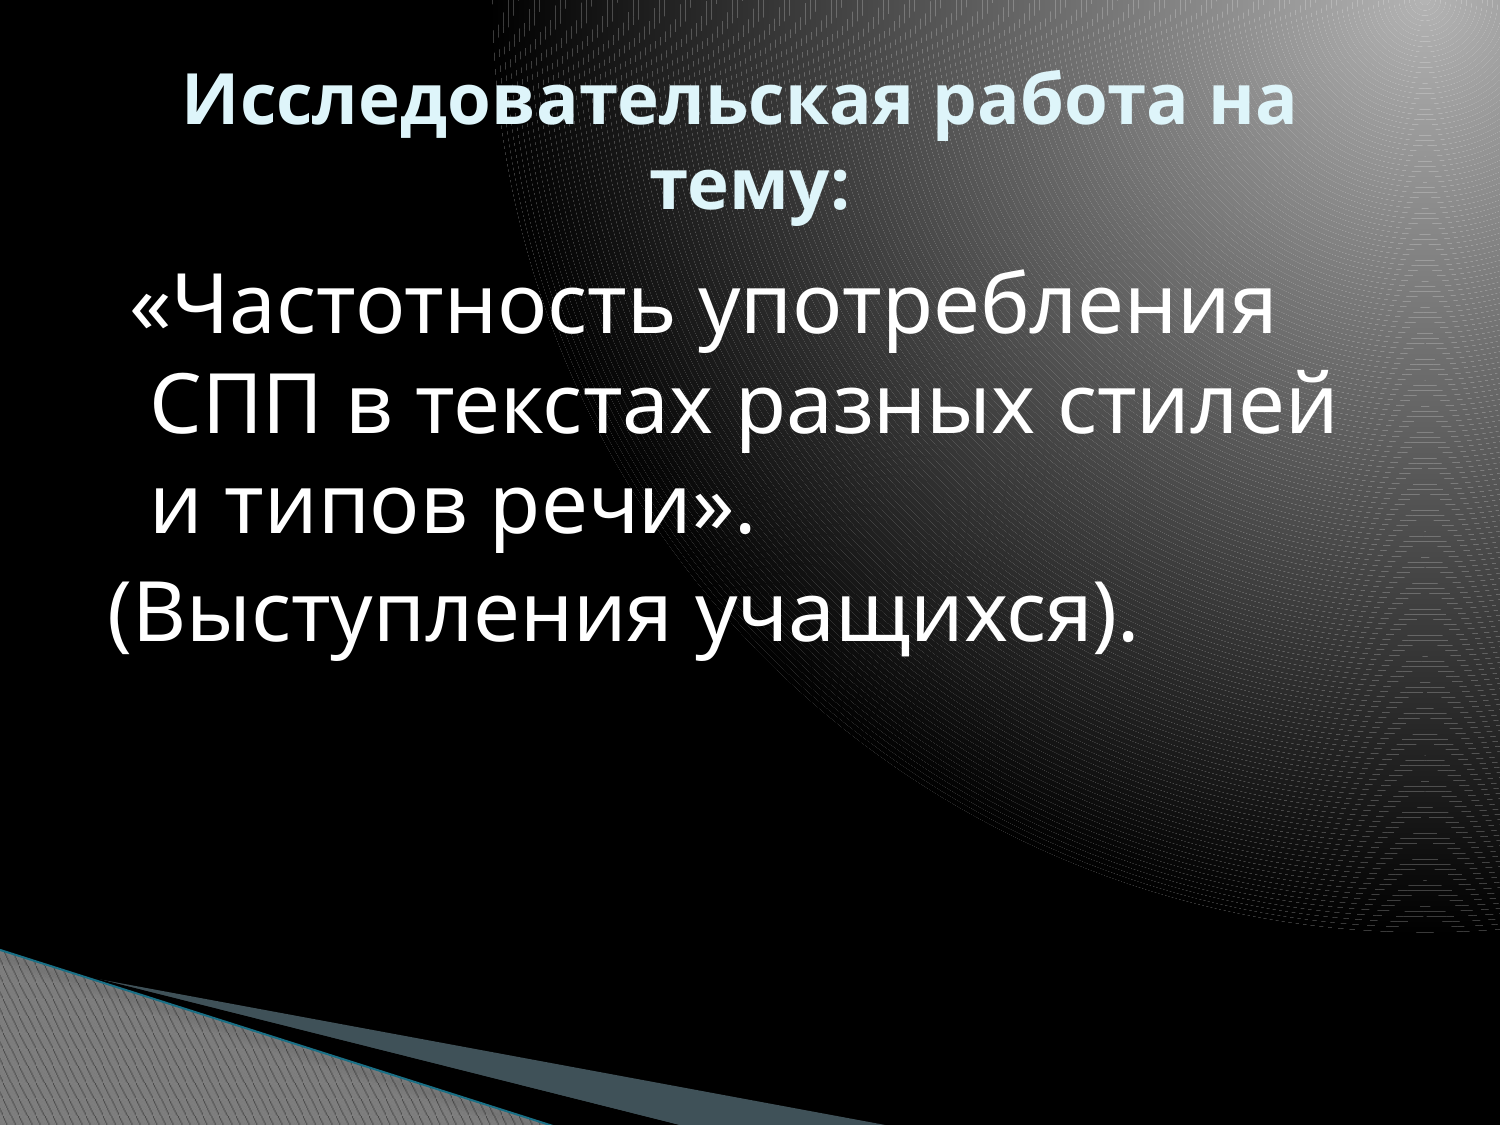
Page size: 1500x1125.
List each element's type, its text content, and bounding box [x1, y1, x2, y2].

title Исследовательская работа на тему: [75, 45, 1425, 233]
picture [0, 952, 543, 1125]
list «Частотность употребления СПП в текстах разных стилей и типов речи». (Выступления учащихся). [75, 243, 1425, 986]
